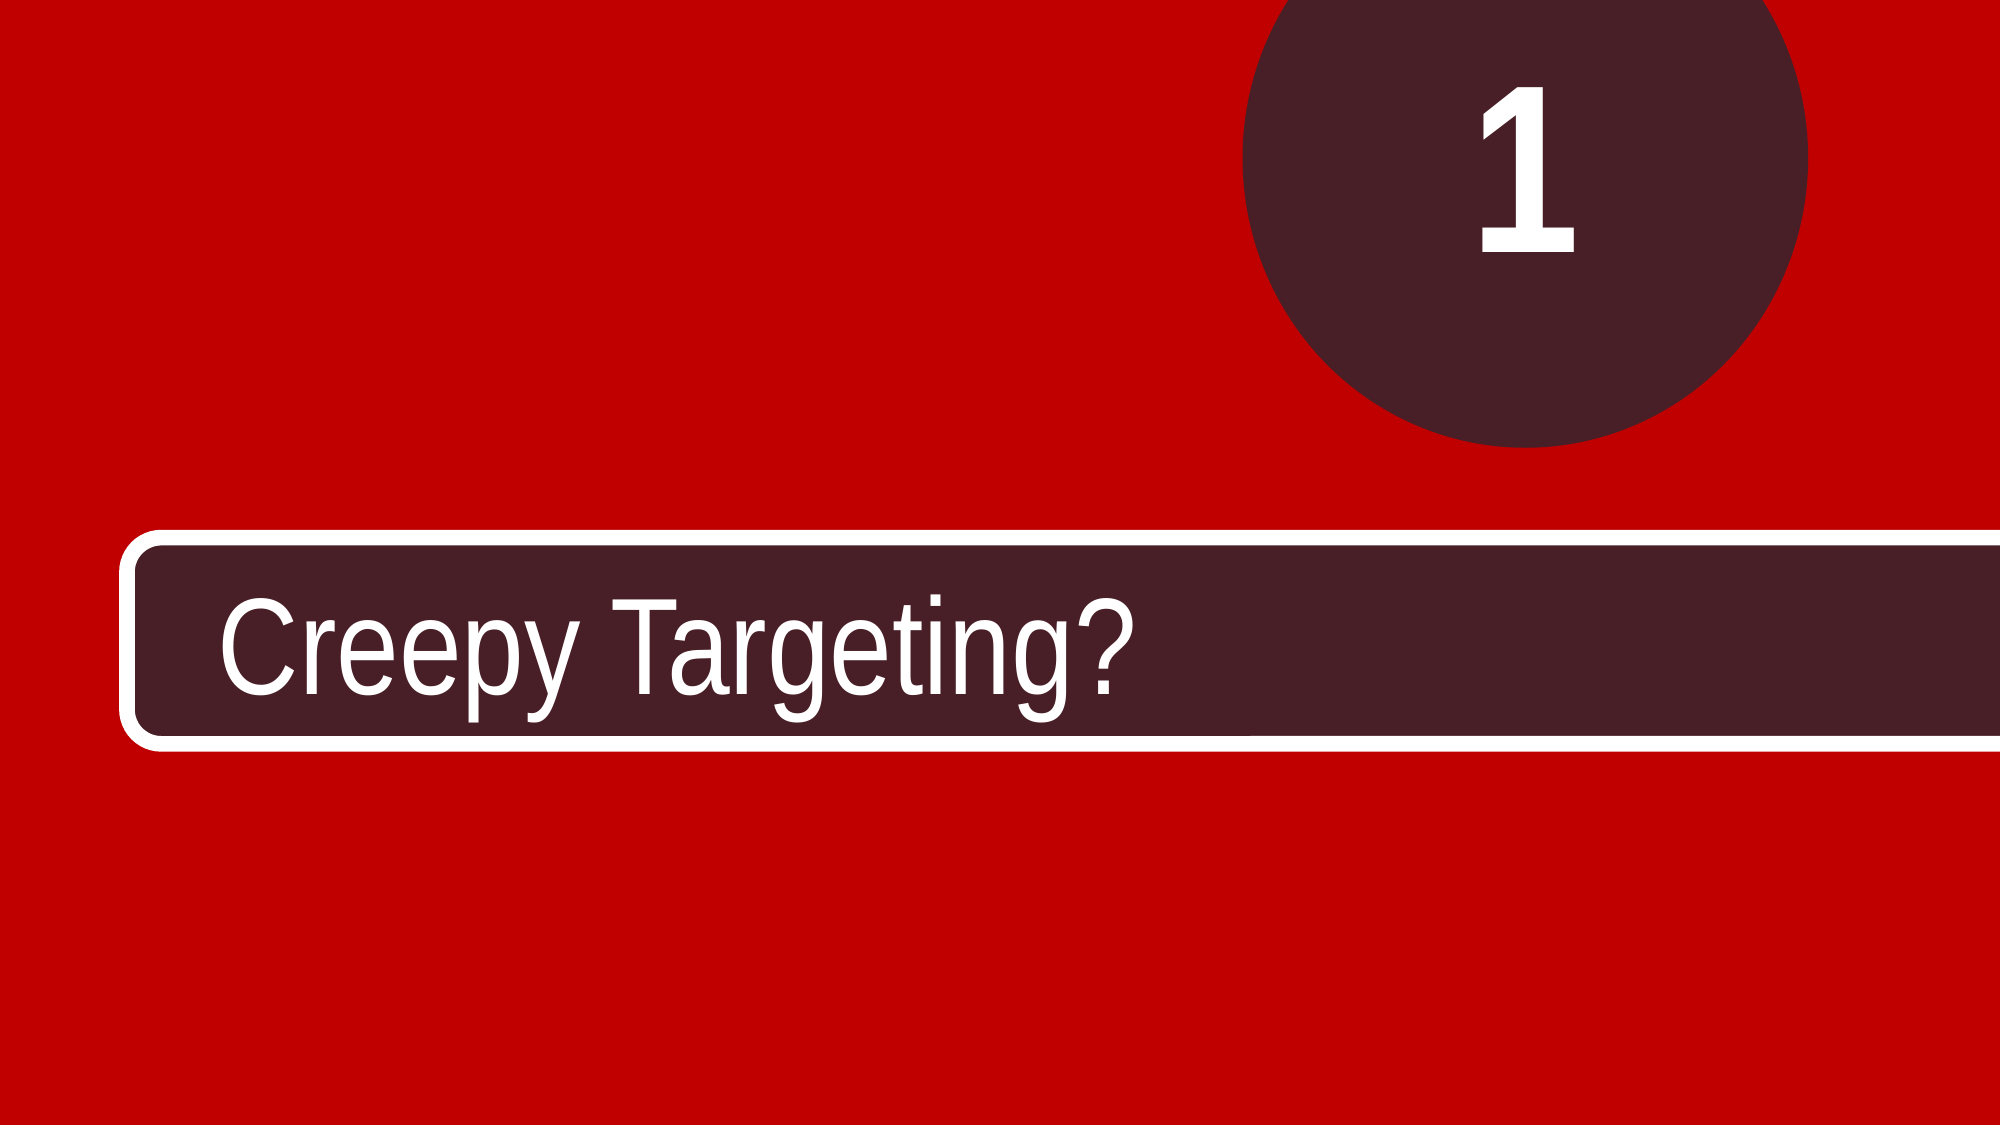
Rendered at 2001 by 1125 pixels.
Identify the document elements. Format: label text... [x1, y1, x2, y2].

text_box [125, 536, 2000, 745]
text_box Creepy Targeting? [203, 549, 1904, 730]
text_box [1242, 0, 1809, 448]
